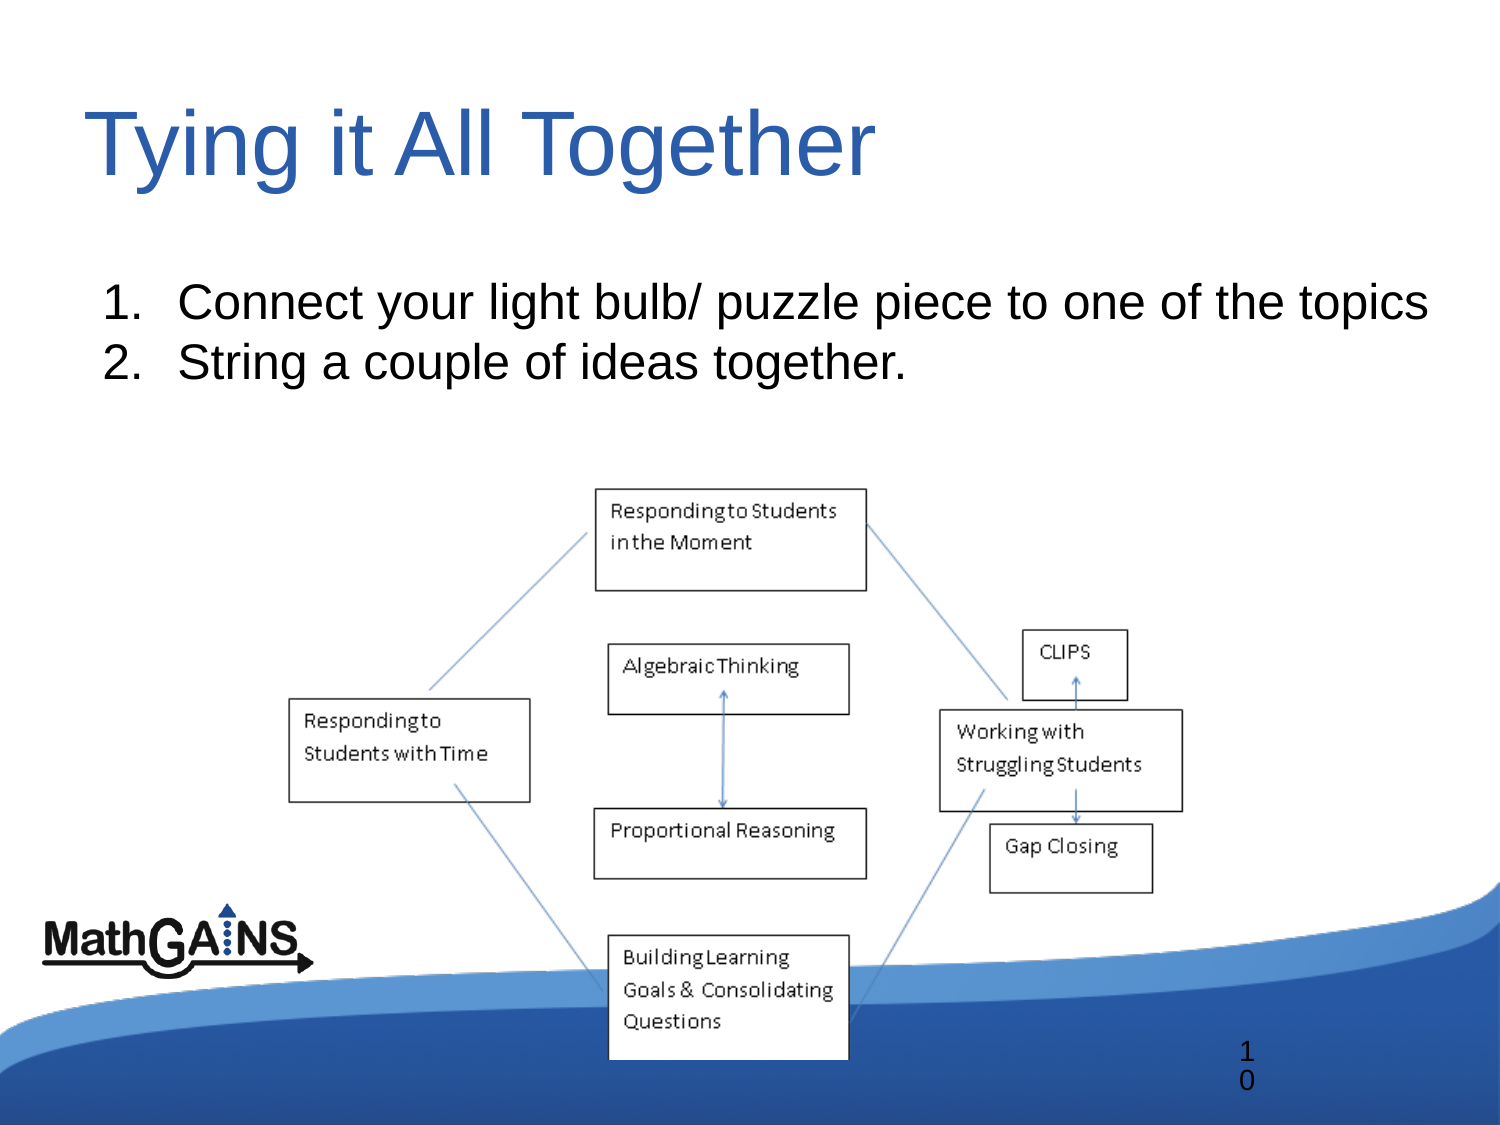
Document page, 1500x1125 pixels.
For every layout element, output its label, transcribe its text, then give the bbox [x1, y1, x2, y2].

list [287, 487, 1185, 1060]
text_box Connect your light bulb/ puzzle piece to one of the topics String a couple of ideas together. [87, 262, 1450, 398]
title Tying it All Together [75, 14, 1425, 263]
picture [0, 878, 1500, 1125]
slide_number 10 [1223, 1023, 1277, 1075]
